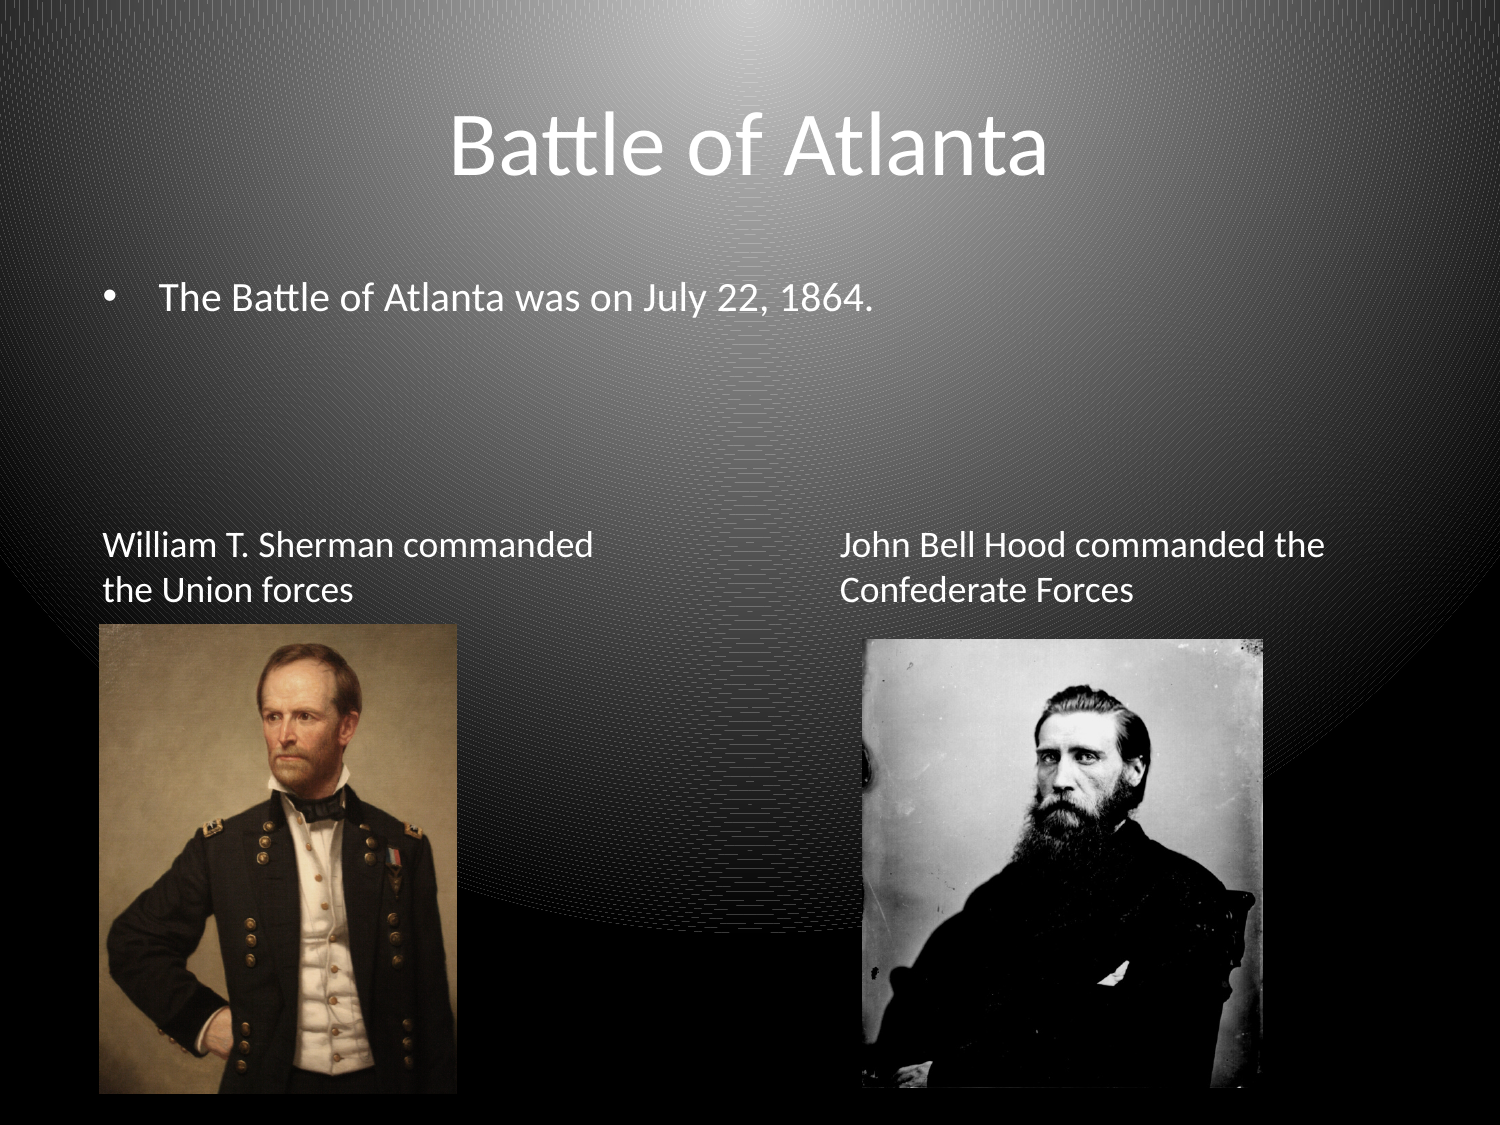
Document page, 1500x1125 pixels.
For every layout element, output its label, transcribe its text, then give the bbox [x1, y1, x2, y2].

text_box John Bell Hood commanded the Confederate Forces [824, 512, 1350, 618]
picture [862, 639, 1263, 1088]
list The Battle of Atlanta was on July 22, 1864. [87, 262, 988, 663]
text_box William T. Sherman commanded the Union forces [87, 512, 650, 618]
picture [99, 624, 457, 1094]
title Battle of Atlanta [75, 45, 1425, 233]
